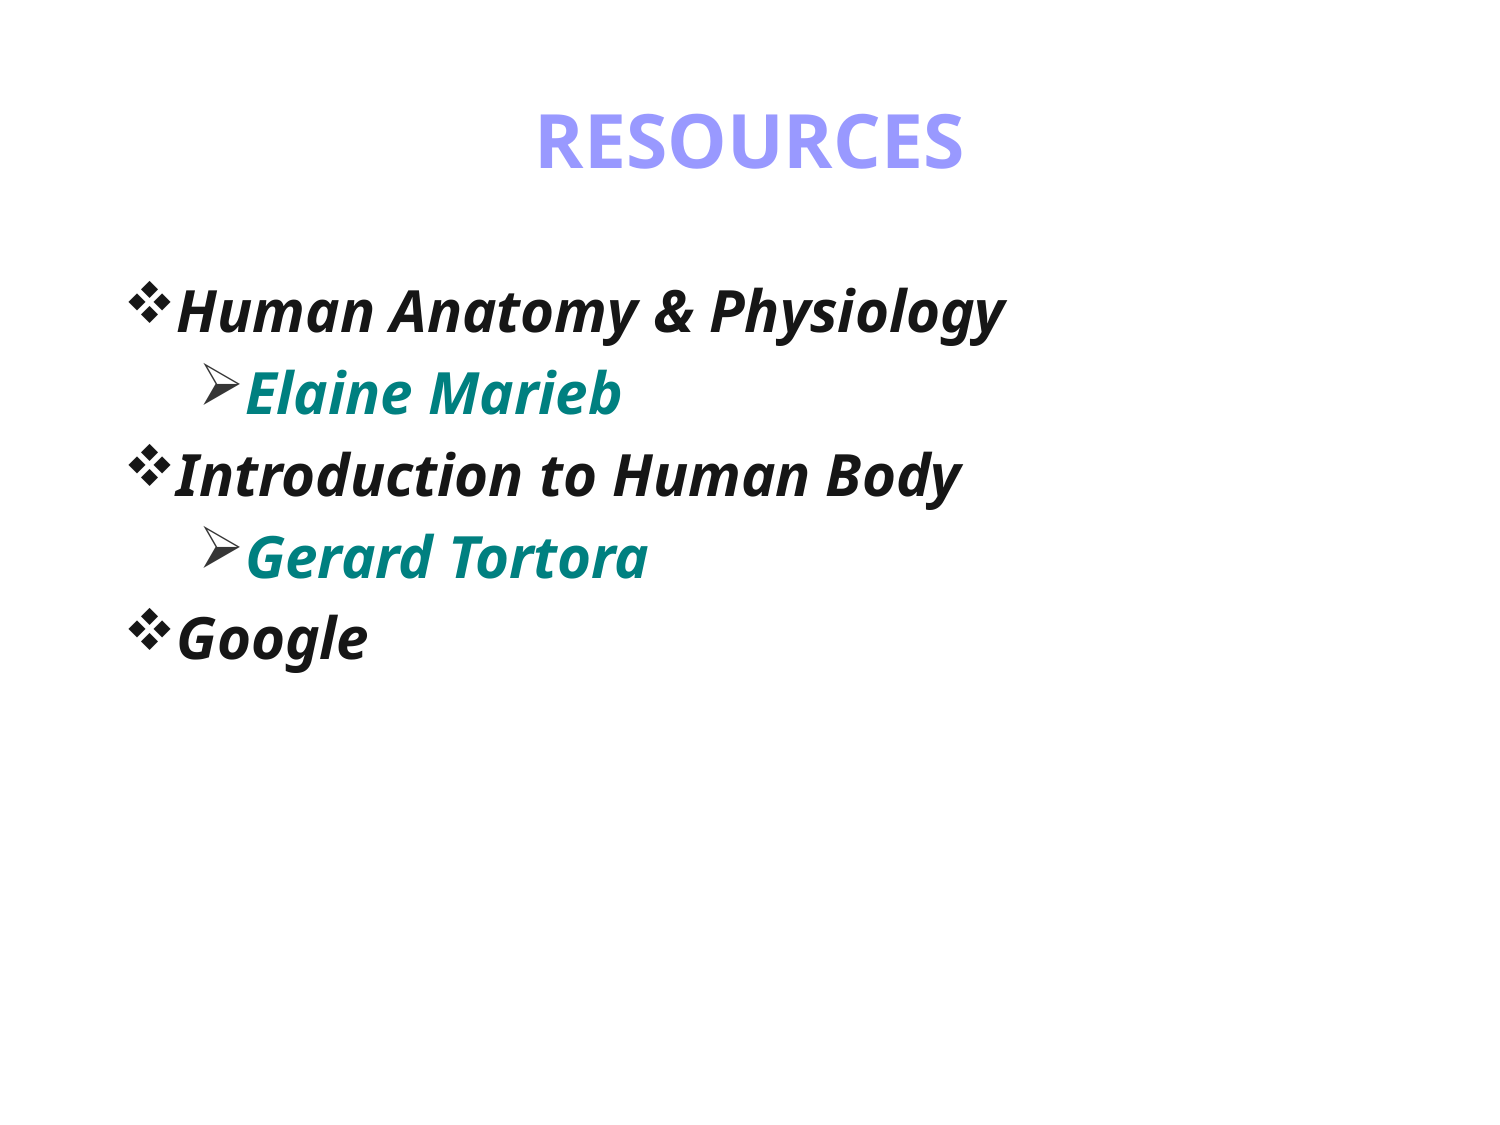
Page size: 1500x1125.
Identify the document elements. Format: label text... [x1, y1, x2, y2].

title RESOURCES [74, 44, 1426, 205]
list Human Anatomy & Physiology Elaine Marieb Introduction to Human Body Gerard Tortora Google [33, 205, 1475, 990]
